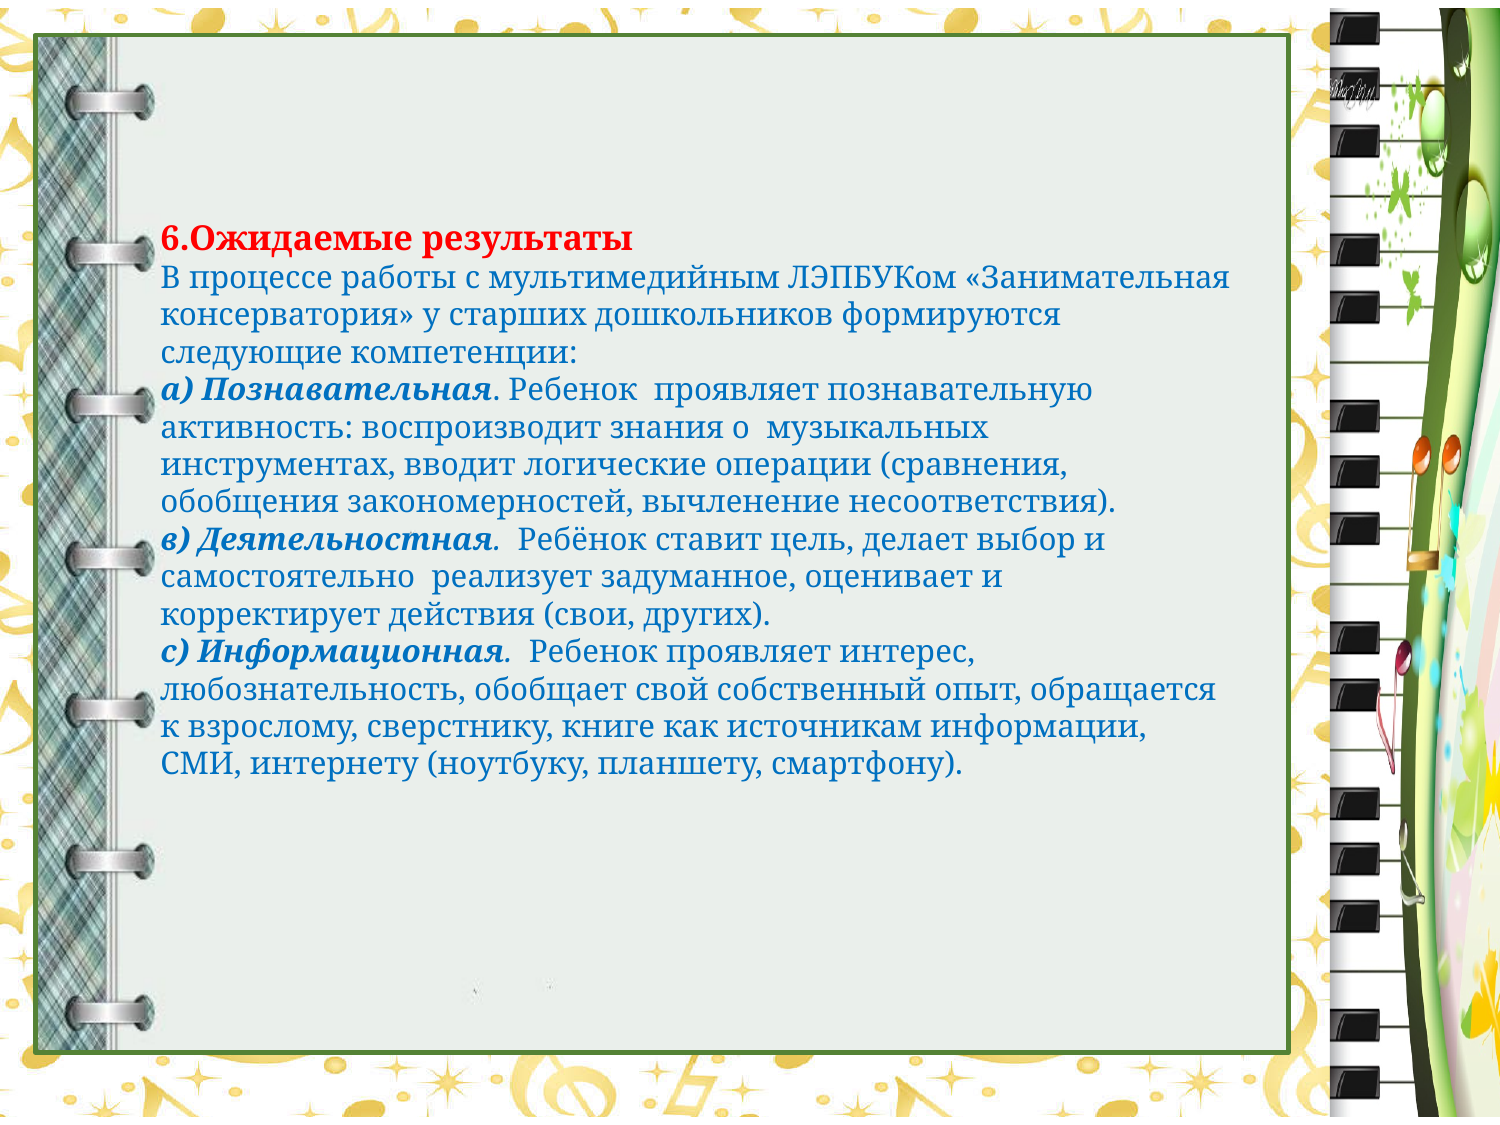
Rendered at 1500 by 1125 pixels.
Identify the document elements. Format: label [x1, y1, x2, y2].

list [0, 8, 1329, 1117]
picture [1329, 8, 1500, 1117]
picture [37, 37, 1286, 1051]
